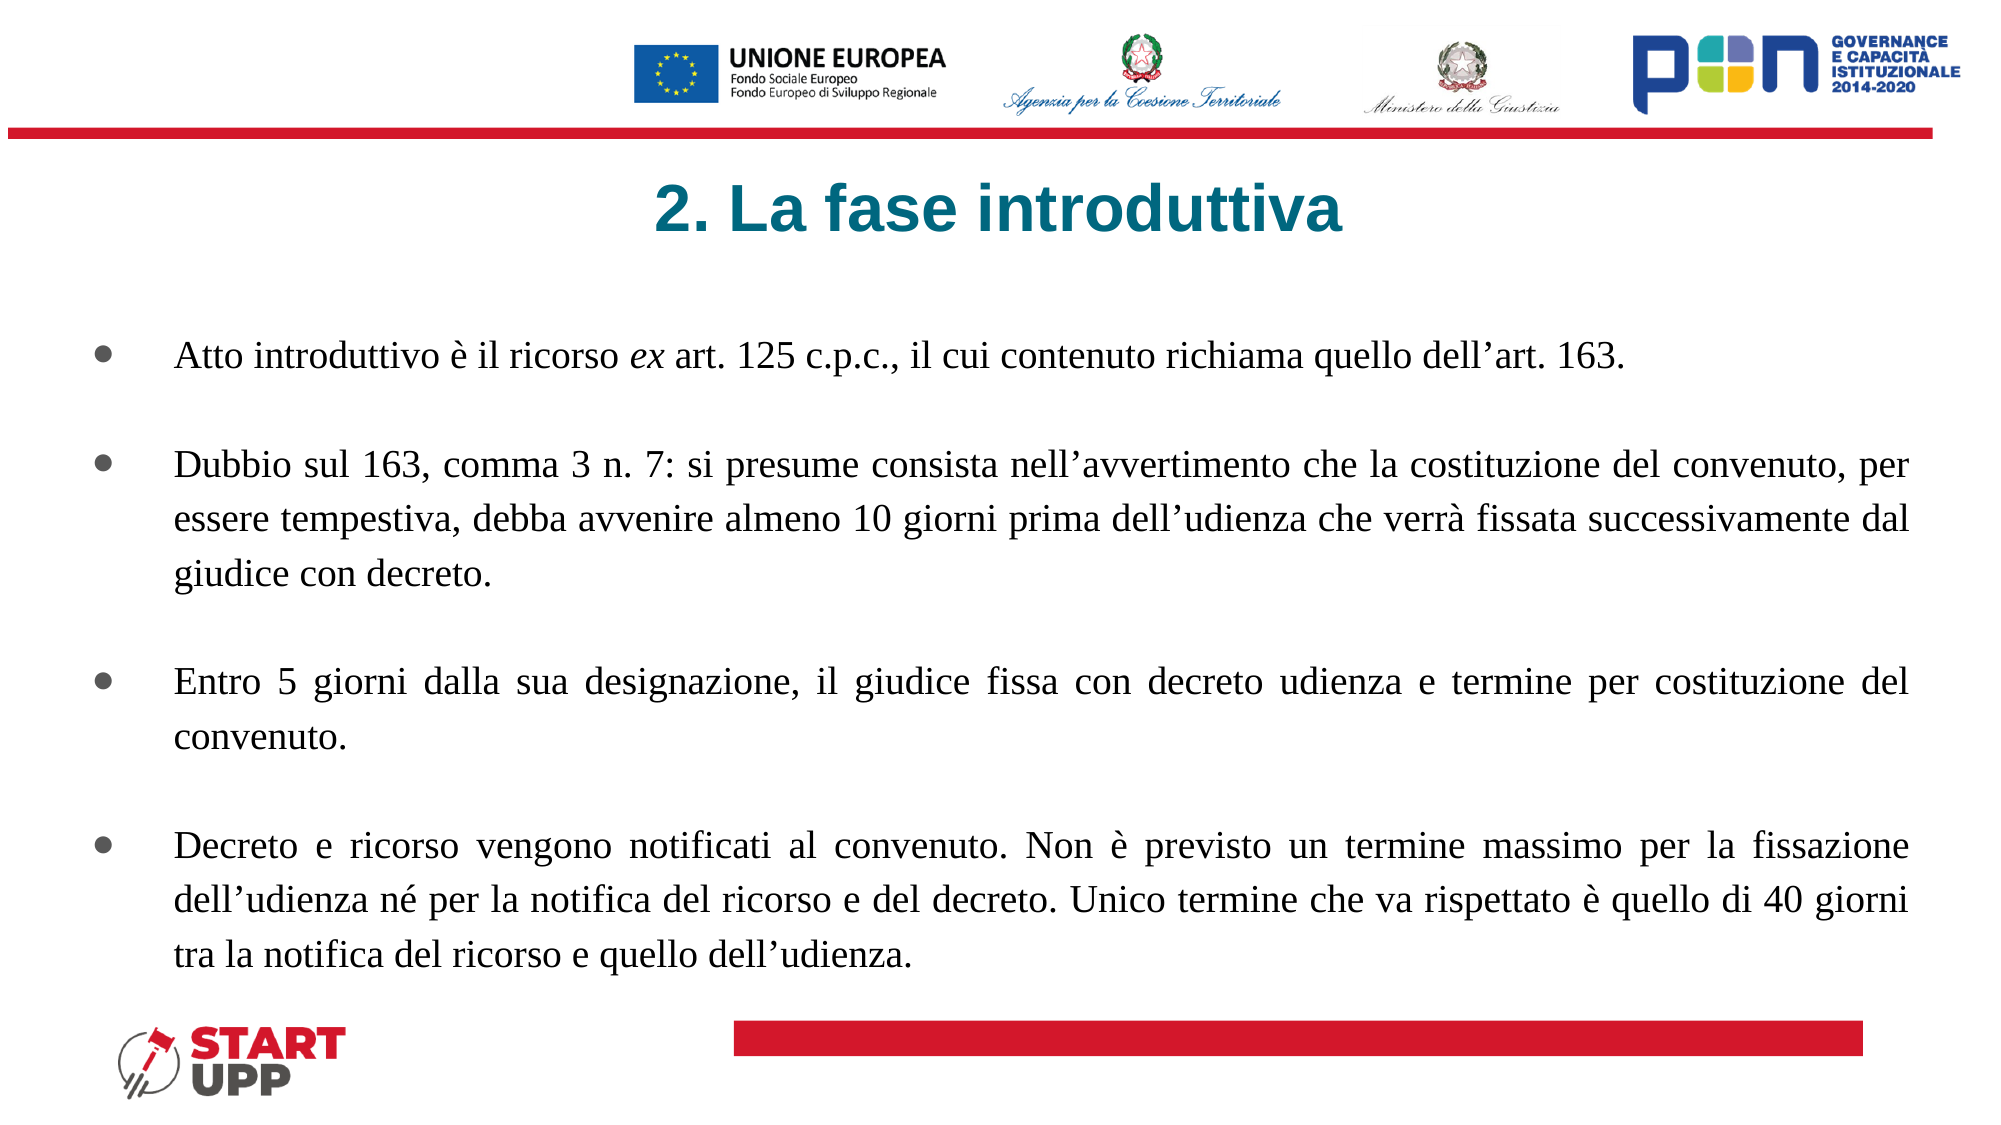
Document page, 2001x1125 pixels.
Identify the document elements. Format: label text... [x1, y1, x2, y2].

picture [114, 1019, 351, 1103]
picture [612, 24, 1972, 119]
title 2. La fase introduttiva [67, 144, 1932, 271]
list Atto introduttivo è il ricorso ex art. 125 c.p.c., il cui contenuto richiama quello dell’art. 163. Dubbio sul 163, comma 3 n. 7: si presume consista nell’avvertimento che la costituzione del convenuto, per essere tempestiva, debba avvenire almeno 10 giorni prima dell’udienza che verrà fissata successivamente dal giudice con decreto. Entro 5 giorni dalla sua designazione, il giudice fissa con decreto udienza e termine per costituzione del convenuto. Decreto e ricorso vengono notificati al convenuto. Non è previsto un termine massimo per la fissazione dell’udienza né per la notifica del ricorso e del decreto. Unico termine che va rispettato è quello di 40 giorni tra la notifica del ricorso e quello dell’udienza. [67, 301, 1933, 1000]
